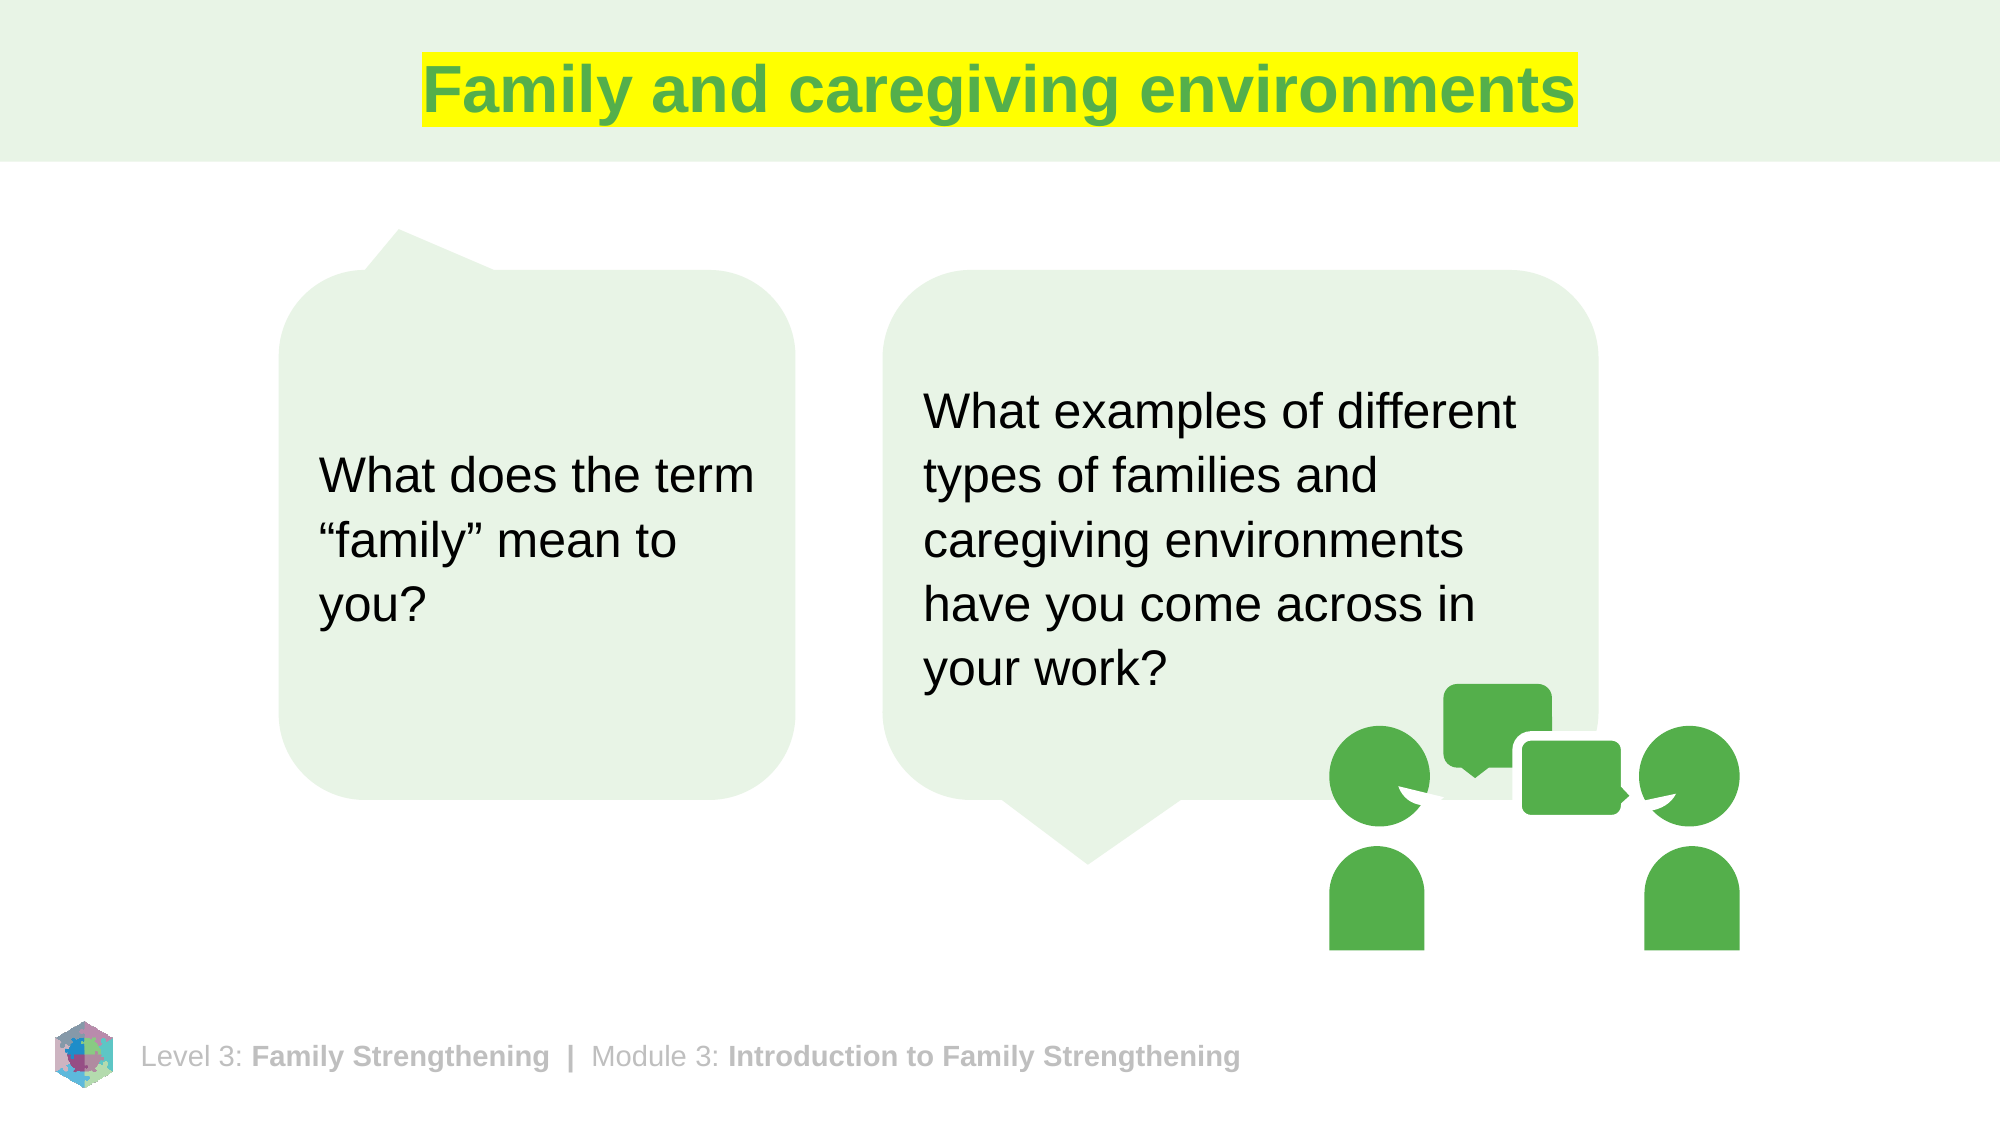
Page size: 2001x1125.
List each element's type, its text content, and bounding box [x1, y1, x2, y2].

title Family and caregiving environments [137, 19, 1863, 163]
text_box What does the term “family” mean to you? [277, 227, 797, 801]
text_box What examples of different types of families and caregiving environments have you come across in your work? [881, 268, 1600, 867]
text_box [1329, 683, 1740, 951]
picture [55, 1021, 113, 1088]
